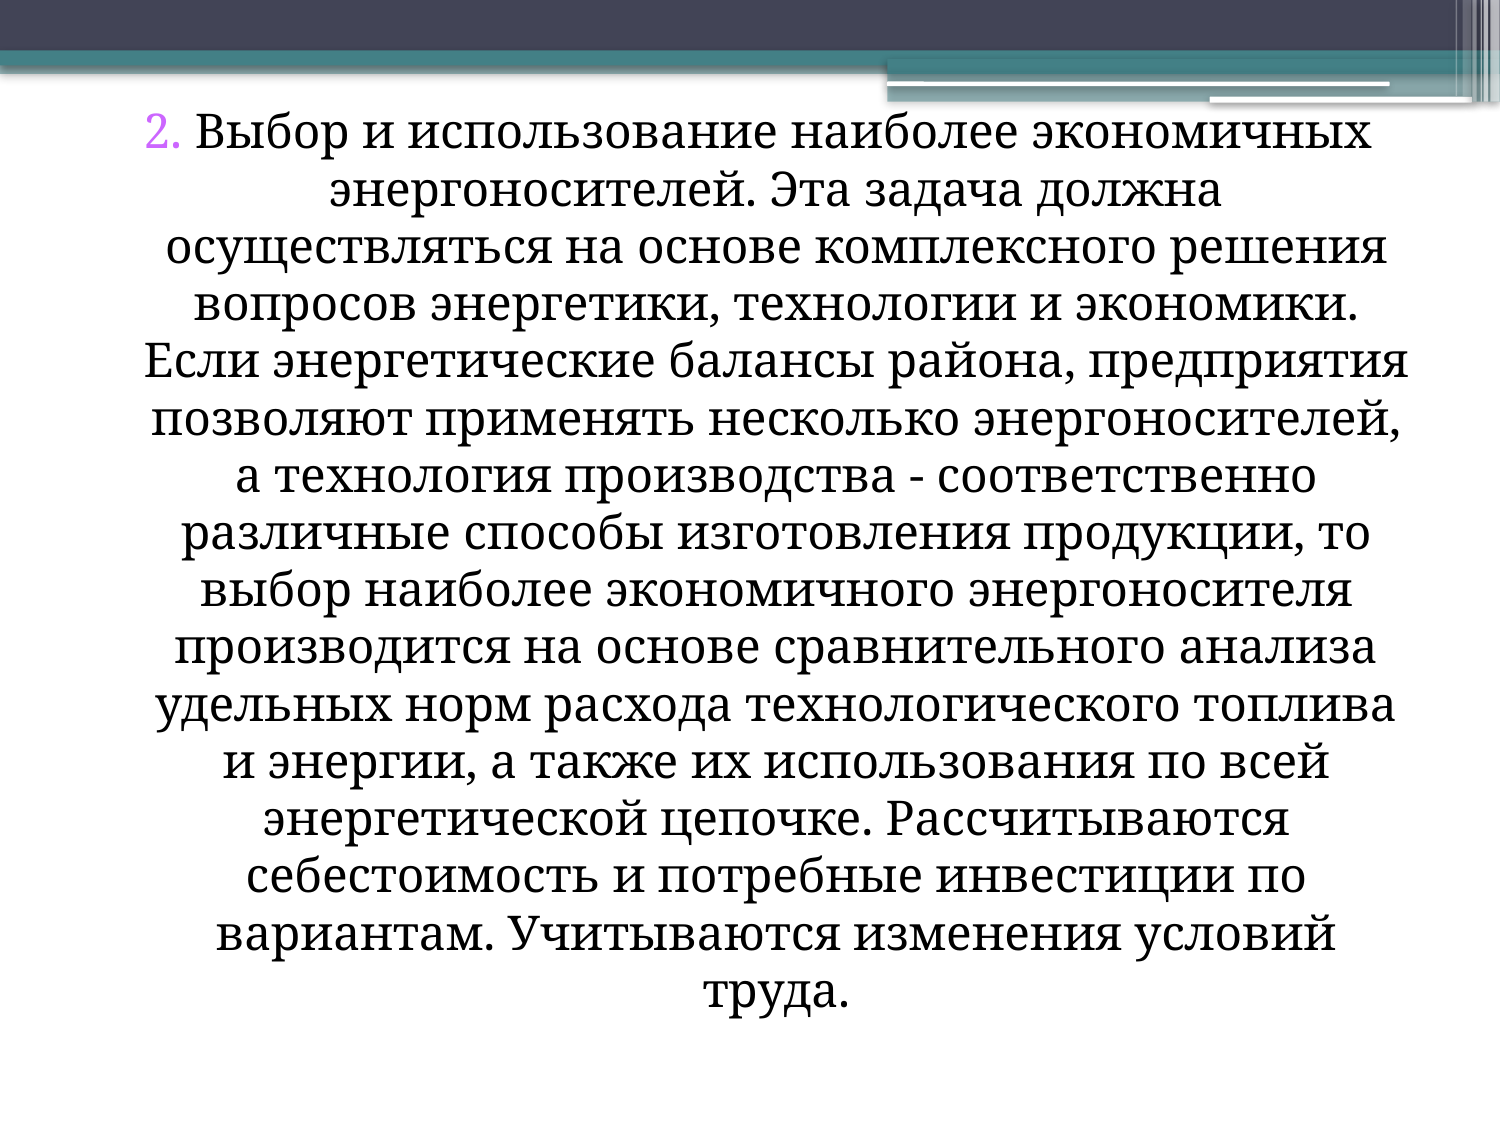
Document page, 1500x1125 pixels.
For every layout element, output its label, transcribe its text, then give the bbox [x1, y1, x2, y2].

list 2. Выбор и использование наиболее экономичных энергоносителей. Эта задача должна осуществляться на основе комплексного решения вопросов энергетики, технологии и экономики. Если энергетические балансы района, предприятия позволяют применять несколько энергоносителей, а технология производства - соответственно различные способы изготовления продукции, то выбор наиболее экономичного энергоносителя производится на основе сравнительного анализа удельных норм расхода технологического топлива и энергии, а также их использования по всей энергетической цепочке. Рассчитываются себестоимость и потребные инвестиции по вариантам. Учитываются изменения условий труда. [75, 93, 1425, 1035]
